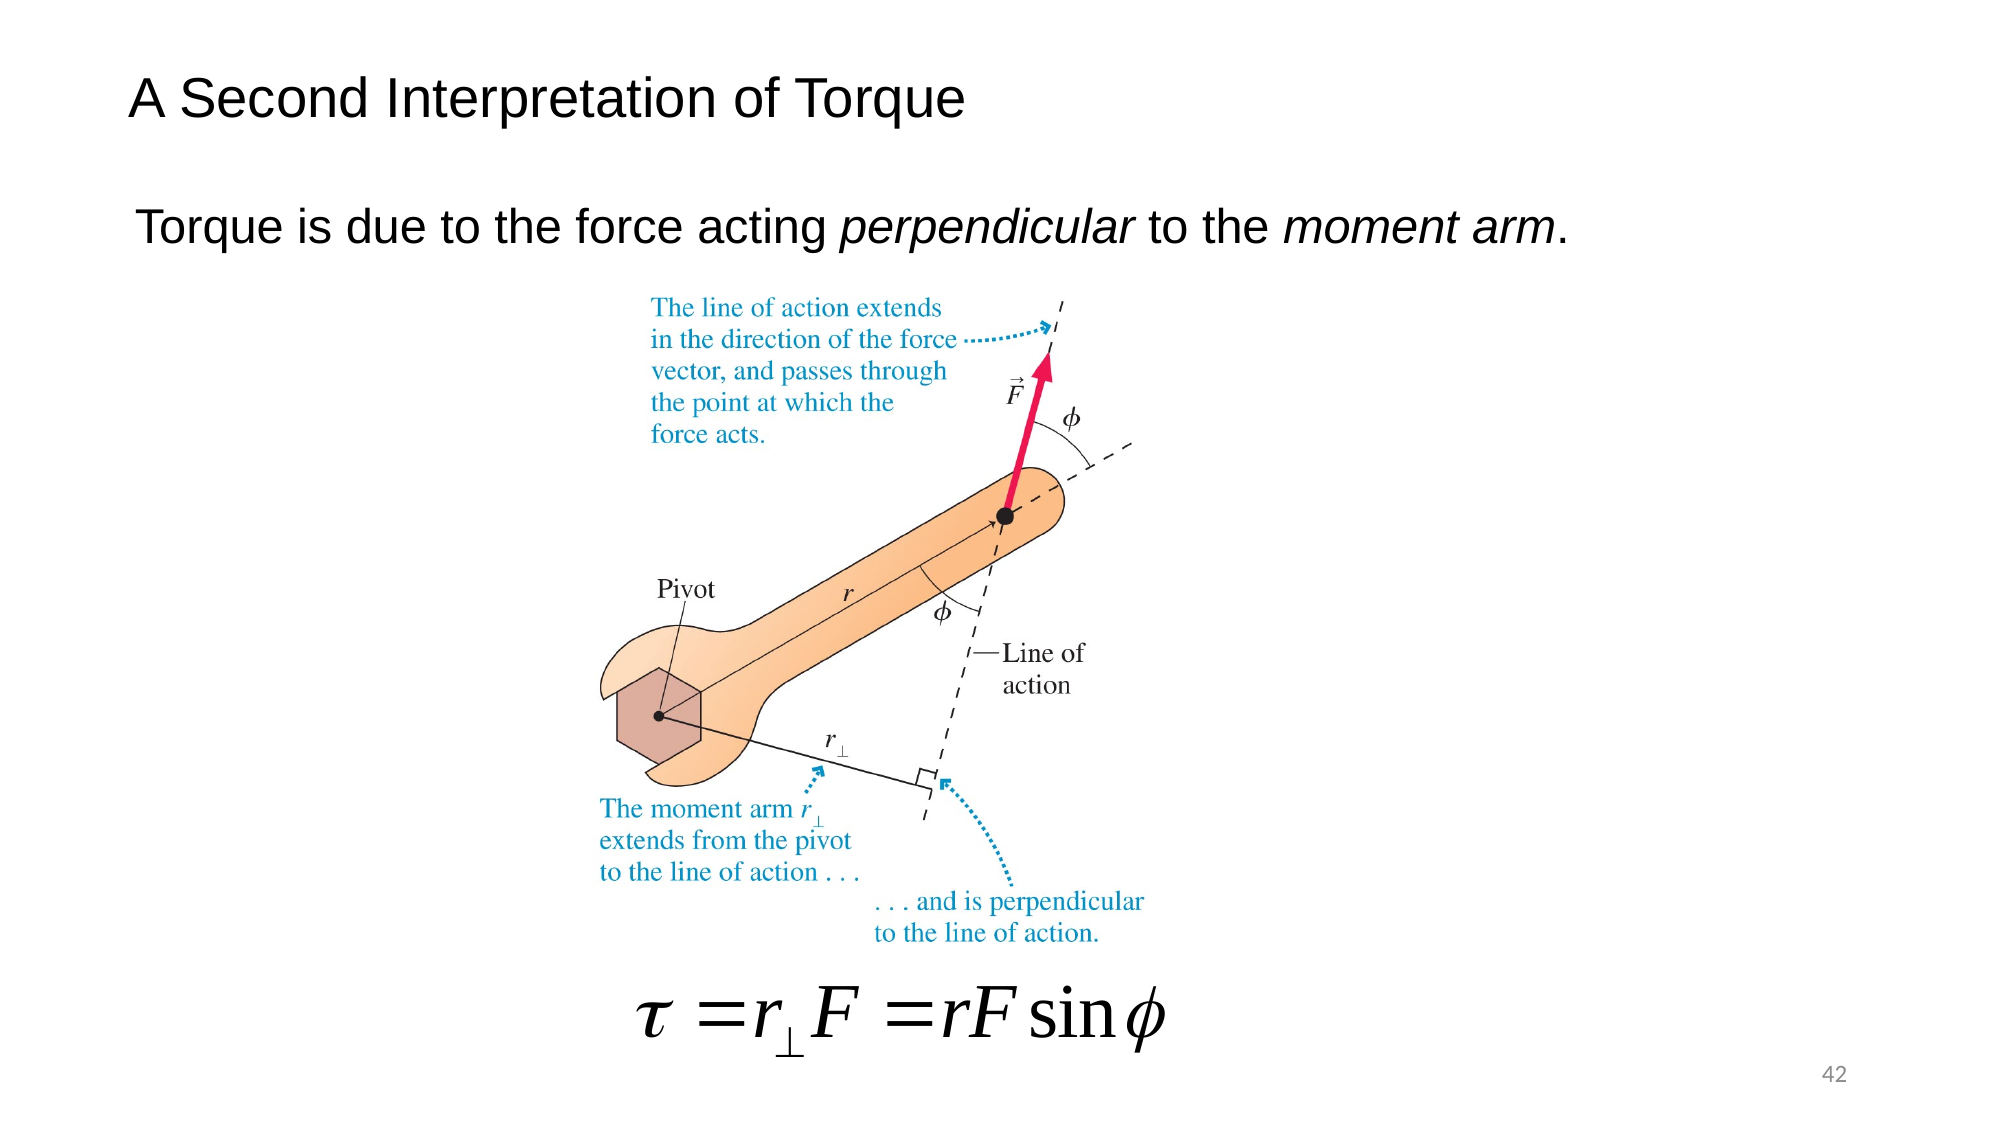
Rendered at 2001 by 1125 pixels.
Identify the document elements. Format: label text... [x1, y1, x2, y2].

text_box Torque is due to the force acting perpendicular to the moment arm. [134, 195, 1772, 344]
slide_number 42 [1412, 1042, 1863, 1103]
text_box A Second Interpretation of Torque [128, 60, 1181, 138]
picture [593, 286, 1148, 942]
picture [624, 966, 1181, 1071]
